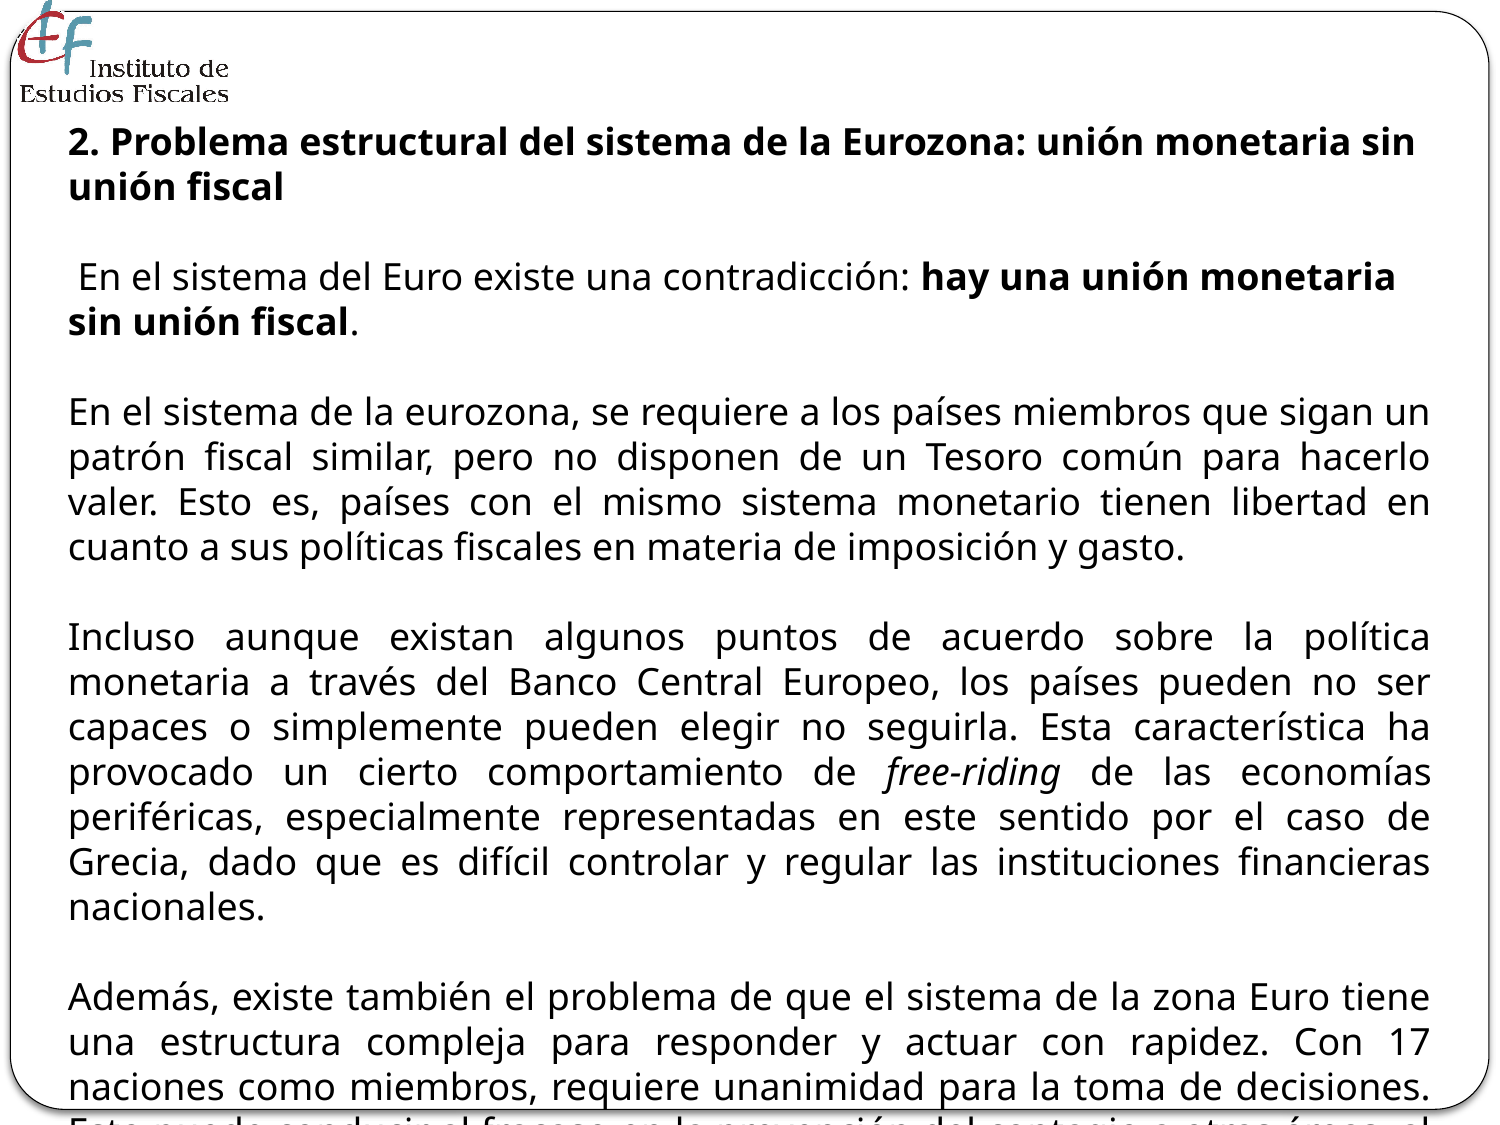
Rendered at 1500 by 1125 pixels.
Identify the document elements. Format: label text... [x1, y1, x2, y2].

text_box 2. Problema estructural del sistema de la Eurozona: unión monetaria sin unión fiscal En el sistema del Euro existe una contradicción: hay una unión monetaria sin unión fiscal. En el sistema de la eurozona, se requiere a los países miembros que sigan un patrón fiscal similar, pero no disponen de un Tesoro común para hacerlo valer. Esto es, países con el mismo sistema monetario tienen libertad en cuanto a sus políticas fiscales en materia de imposición y gasto. Incluso aunque existan algunos puntos de acuerdo sobre la política monetaria a través del Banco Central Europeo, los países pueden no ser capaces o simplemente pueden elegir no seguirla. Esta característica ha provocado un cierto comportamiento de free-riding de las economías periféricas, especialmente representadas en este sentido por el caso de Grecia, dado que es difícil controlar y regular las instituciones financieras nacionales. Además, existe también el problema de que el sistema de la zona Euro tiene una estructura compleja para responder y actuar con rapidez. Con 17 naciones como miembros, requiere unanimidad para la toma de decisiones. Esto puede conducir al fracaso en la prevención del contagio a otras áreas, al ser difícil para la zona Euro responder rápidamente ante un problema financiero de envergadura. Adicionalmente, no existe una "unión bancaria", lo que significa que no existe a nivel europeo una supervisión bancaria ni vías de recapitalización o resolución de bancos fallidos. [53, 110, 1447, 1125]
picture [17, 0, 228, 102]
